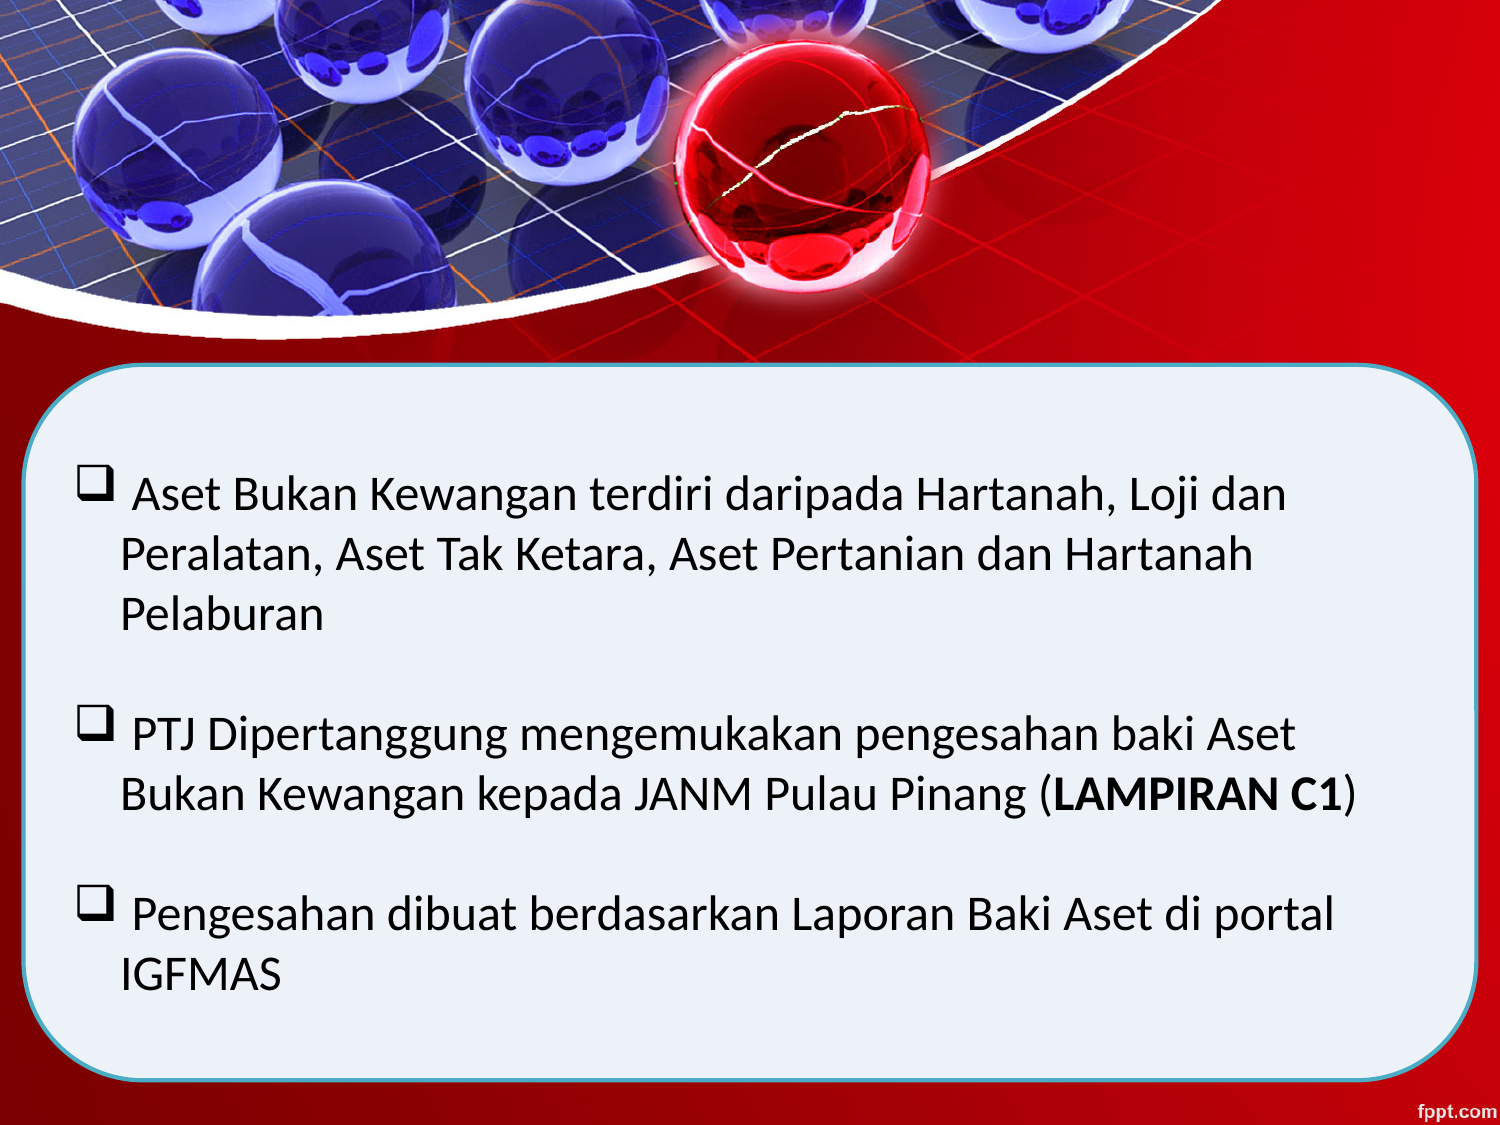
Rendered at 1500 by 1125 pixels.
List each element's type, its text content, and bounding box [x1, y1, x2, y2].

text_box Aset Bukan Kewangan terdiri daripada Hartanah, Loji dan Peralatan, Aset Tak Ketara, Aset Pertanian dan Hartanah Pelaburan PTJ Dipertanggung mengemukakan pengesahan baki Aset Bukan Kewangan kepada JANM Pulau Pinang (LAMPIRAN C1) Pengesahan dibuat berdasarkan Laporan Baki Aset di portal IGFMAS [23, 364, 1477, 1081]
picture [0, 0, 1500, 1125]
